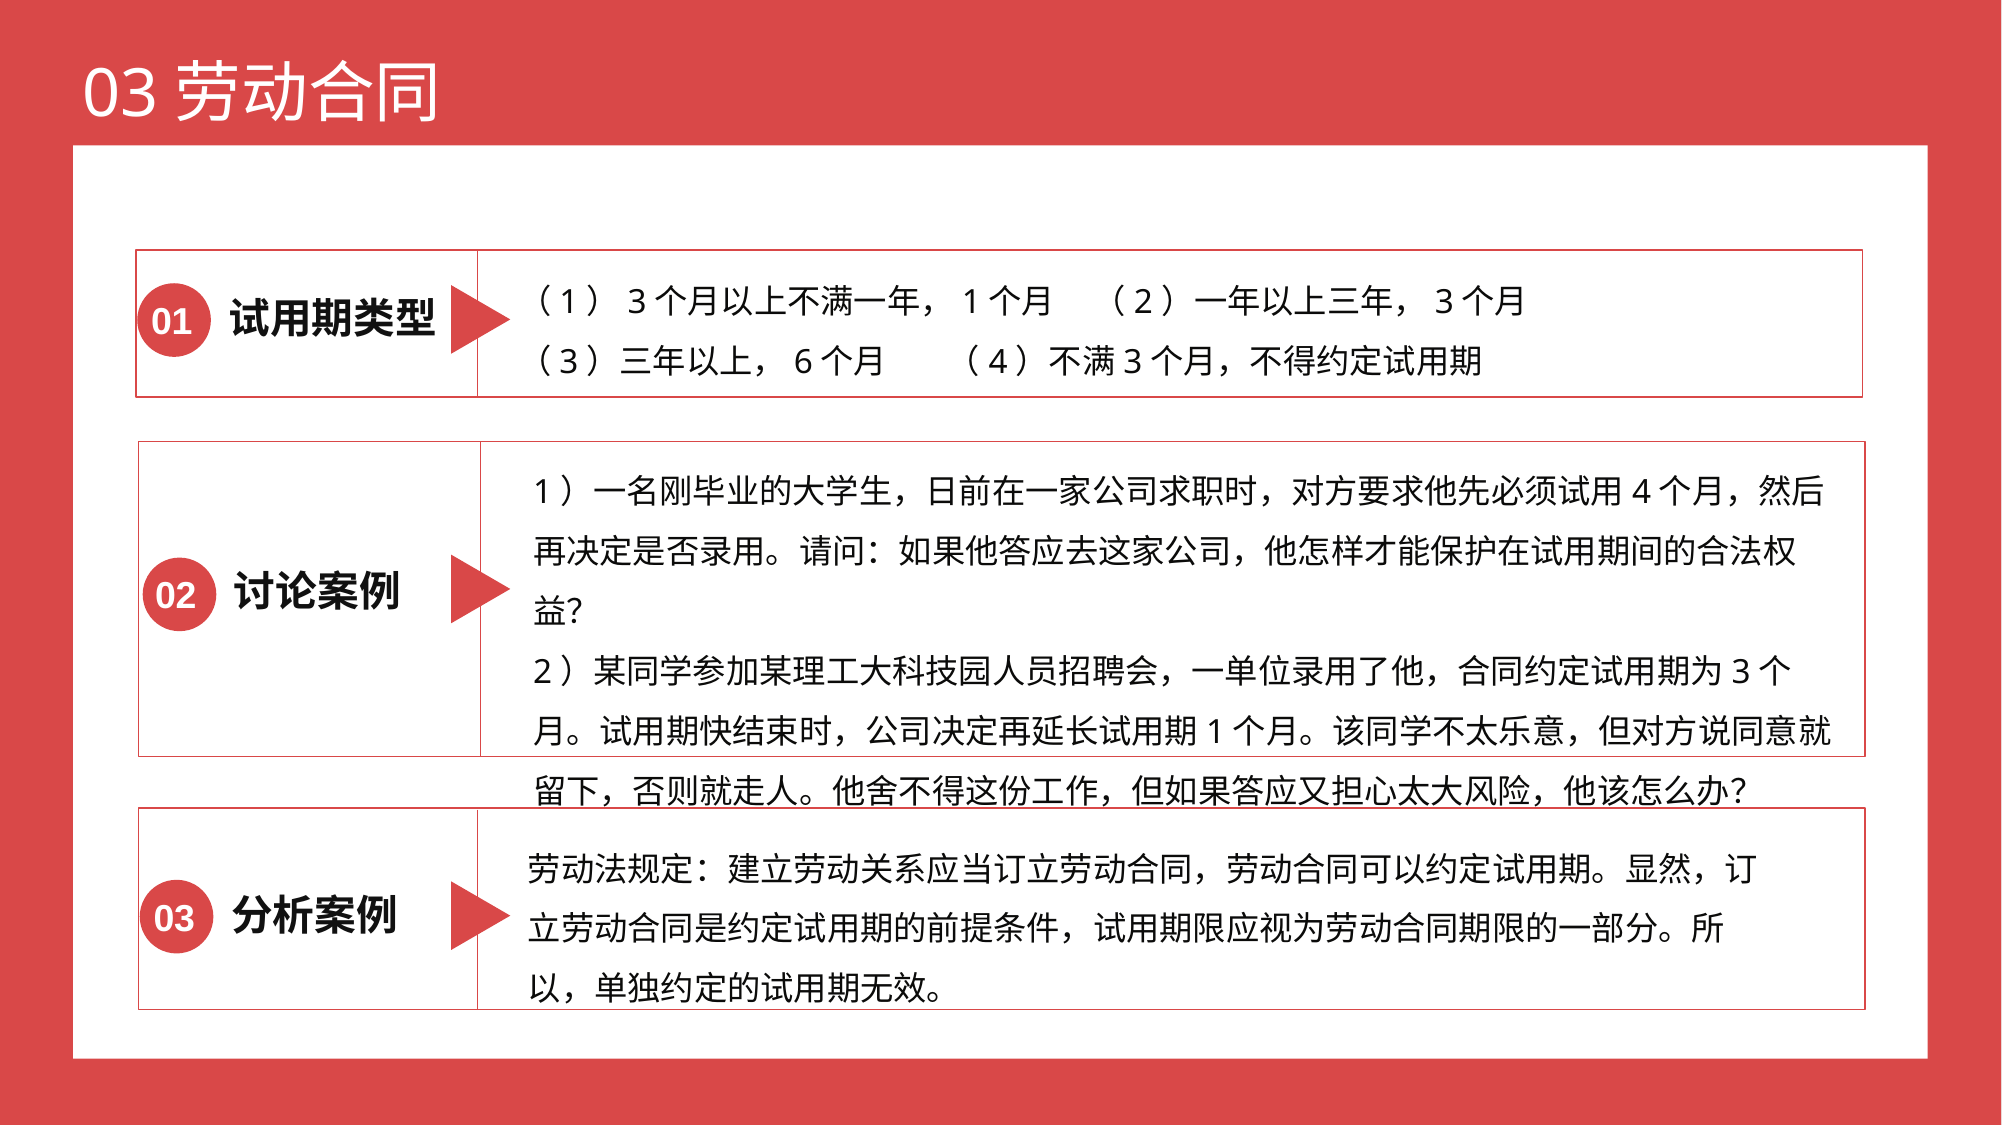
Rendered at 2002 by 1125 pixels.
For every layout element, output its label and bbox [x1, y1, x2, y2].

text_box [138, 807, 1866, 1012]
text_box [138, 441, 1866, 757]
text_box [135, 249, 1863, 398]
